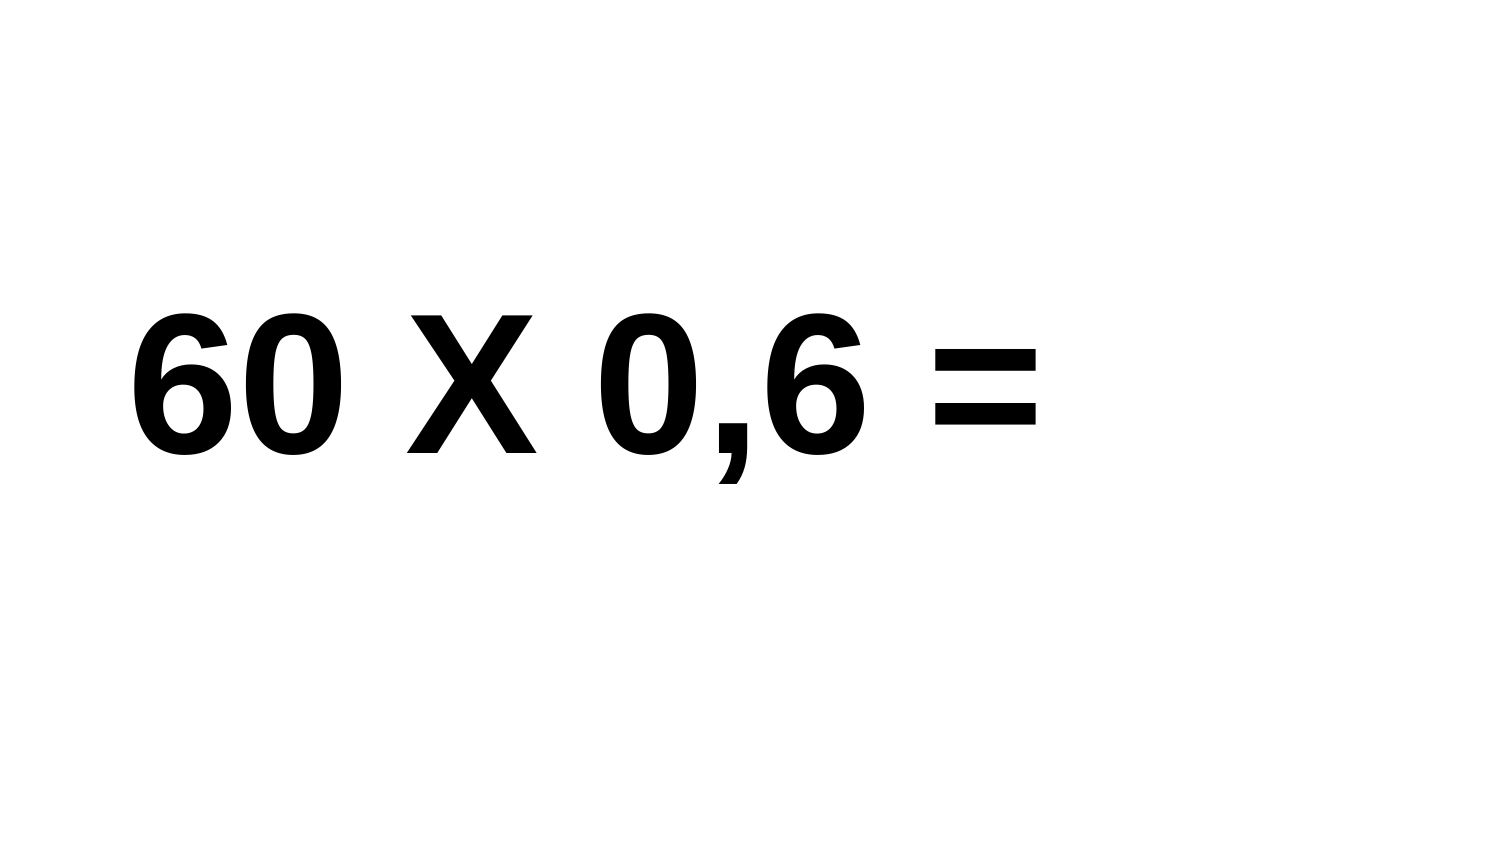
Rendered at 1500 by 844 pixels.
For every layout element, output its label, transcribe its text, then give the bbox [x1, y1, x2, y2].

text_box 60 X 0,6 = [112, 318, 1388, 509]
